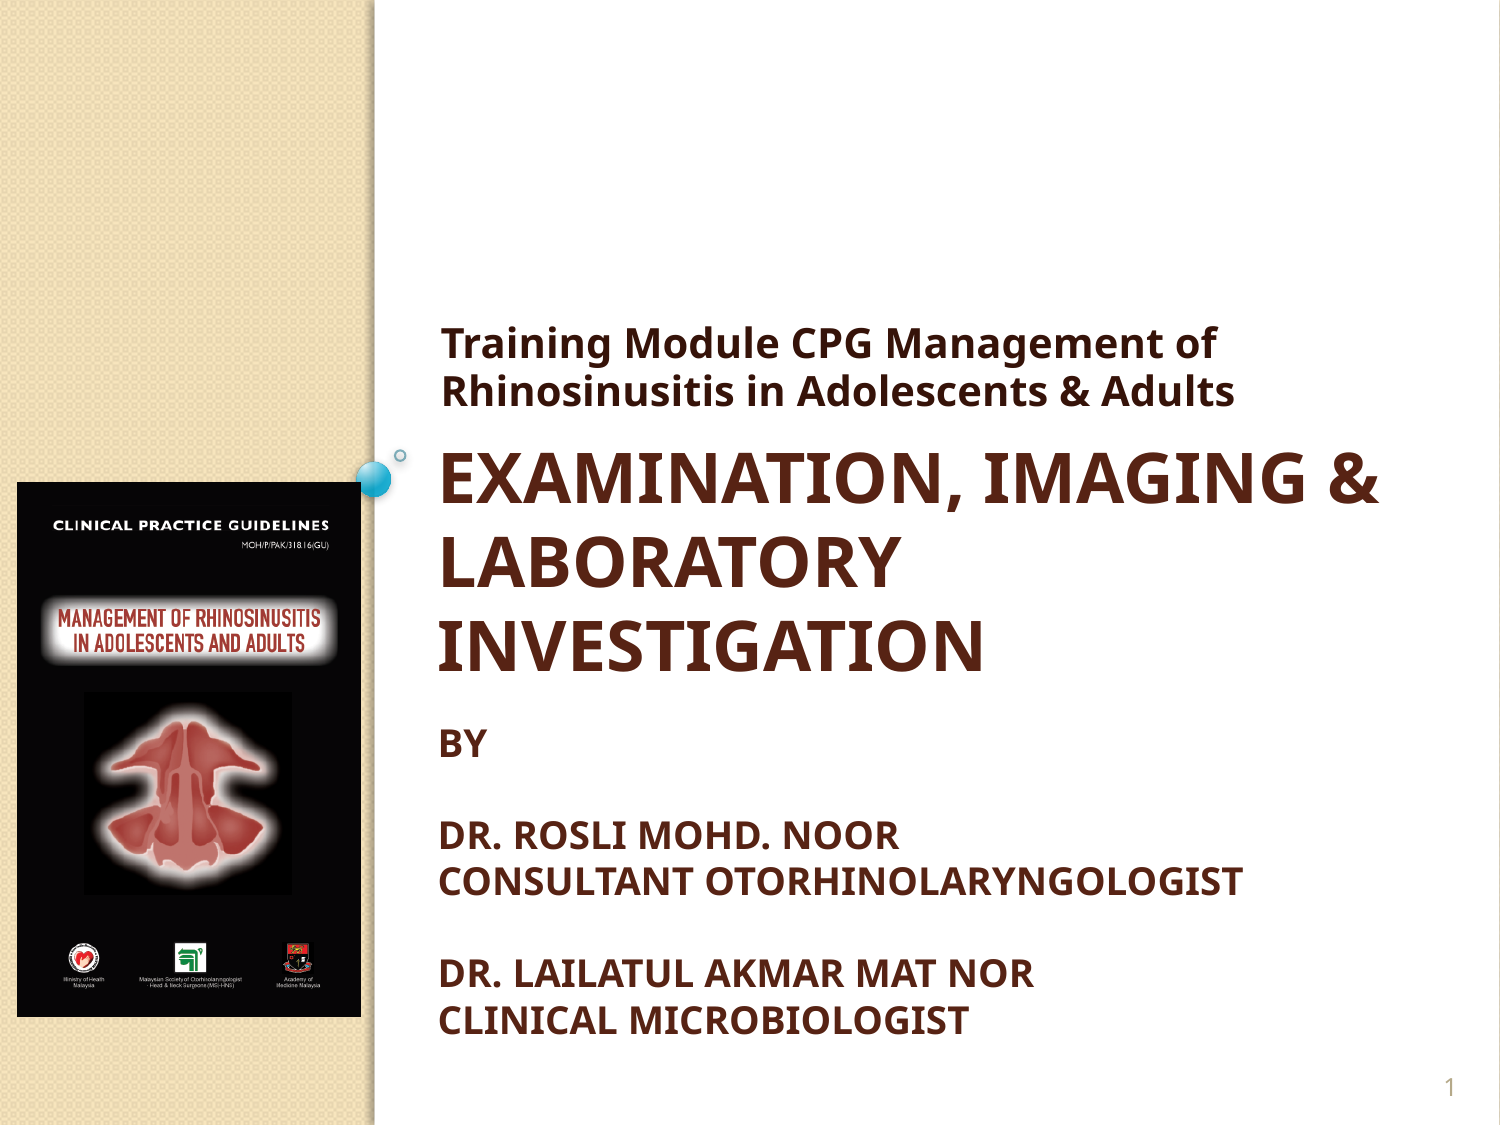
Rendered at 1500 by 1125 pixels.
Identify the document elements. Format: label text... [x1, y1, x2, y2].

picture [367, 489, 374, 495]
picture [17, 482, 361, 1017]
slide_number 1 [1413, 1034, 1488, 1113]
title Examination, IMAGING & LABORATORY INVESTIGATION by DR. rosli Mohd. Noor consultant otorhinolaryngologist DR. LAILATUL AKMAR MAT NOR CLINICAL MICROBIOLOGIST [422, 426, 1473, 1100]
list Training Module CPG Management of Rhinosinusitis in Adolescents & Adults [422, 174, 1473, 423]
